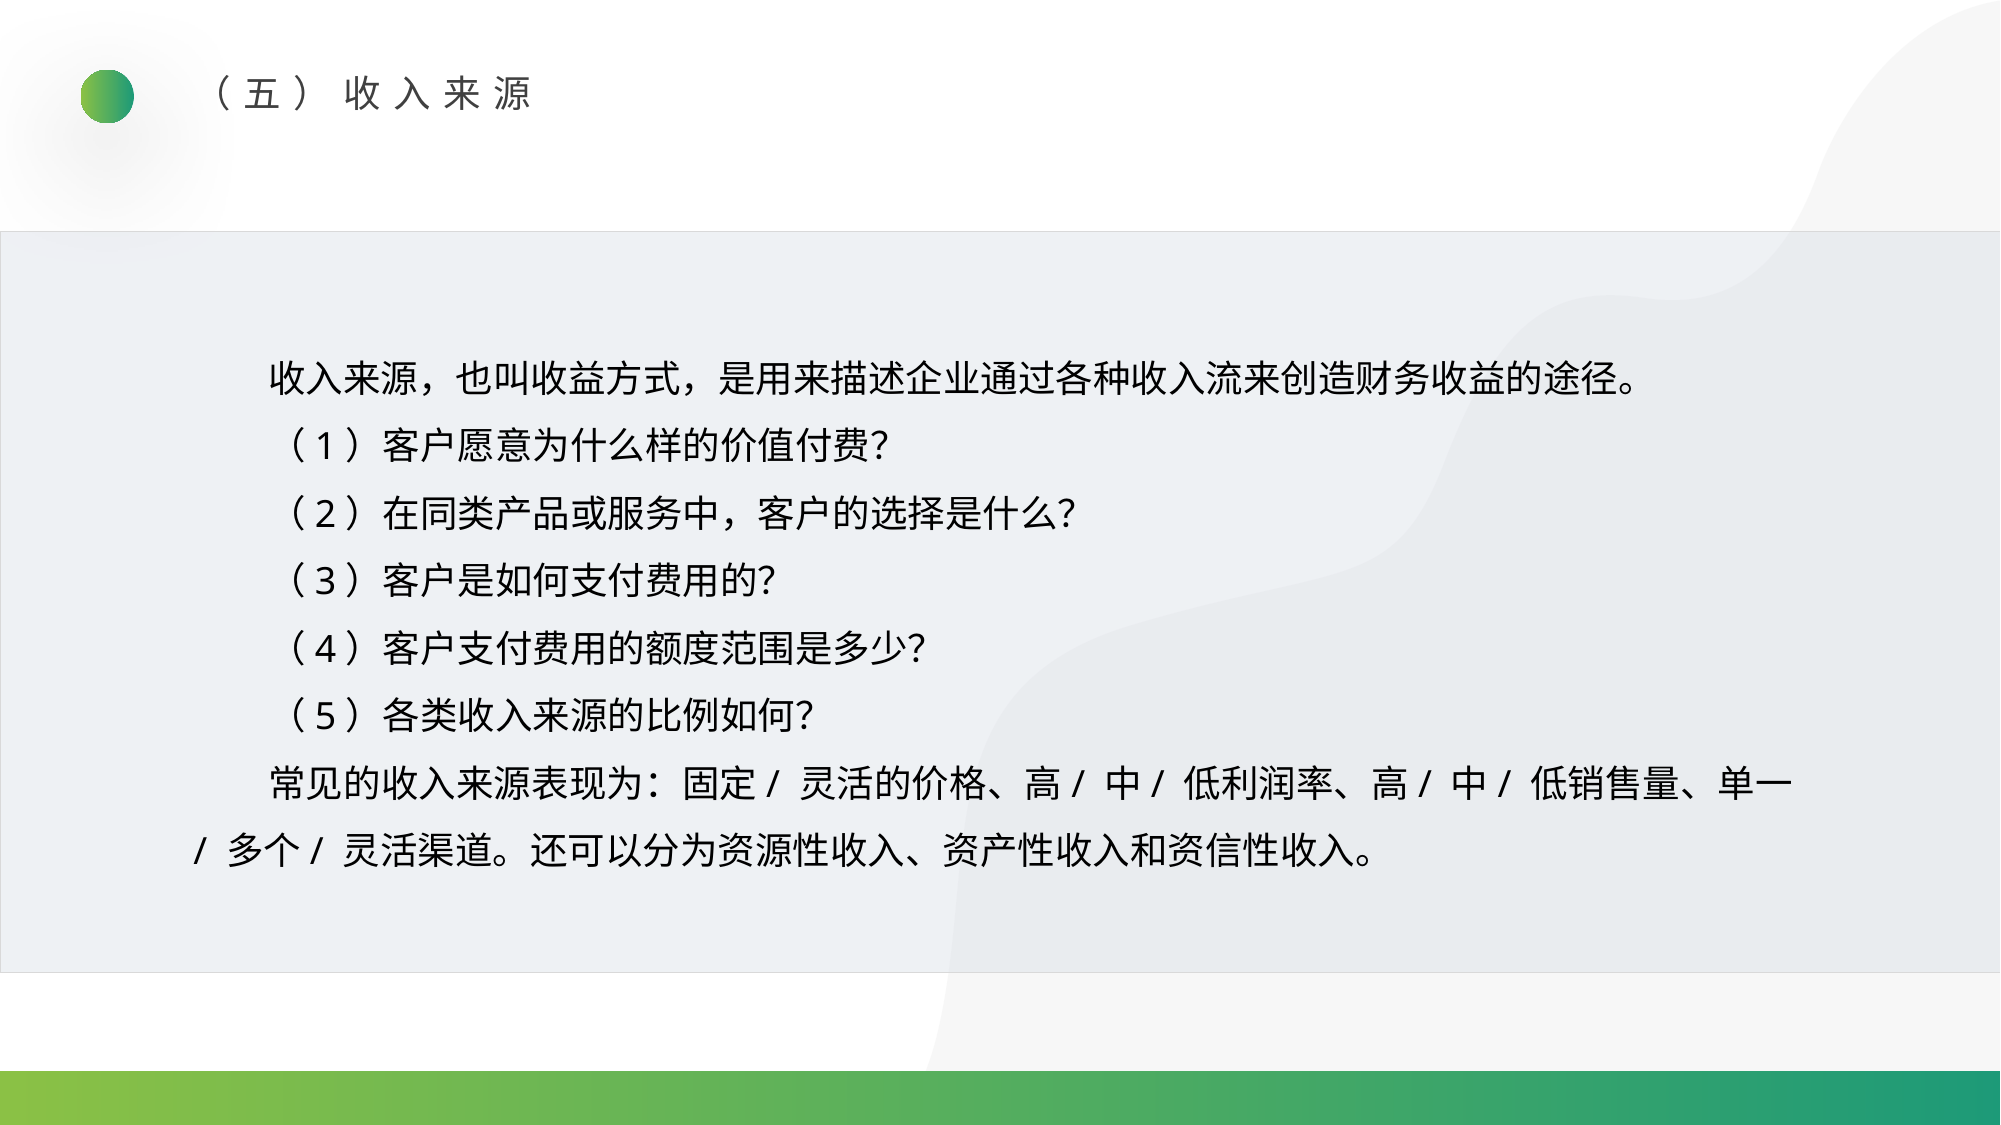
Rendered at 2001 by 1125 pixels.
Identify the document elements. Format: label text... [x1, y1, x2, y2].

text_box [0, 231, 2000, 973]
text_box （五）收入来源 [178, 62, 905, 123]
text_box 收入来源，也叫收益方式，是用来描述企业通过各种收入流来创造财务收益的途径。 （1）客户愿意为什么样的价值付费？ （2）在同类产品或服务中，客户的选择是什么？ （3）客户是如何支付费用的？ （4）客户支付费用的额度范围是多少？ （5）各类收入来源的比例如何？ 常见的收入来源表现为：固定/ 灵活的价格、高/ 中/ 低利润率、高/ 中/ 低销售量、单一/ 多个/ 灵活渠道。还可以分为资源性收入、资产性收入和资信性收入。 [178, 324, 1817, 880]
